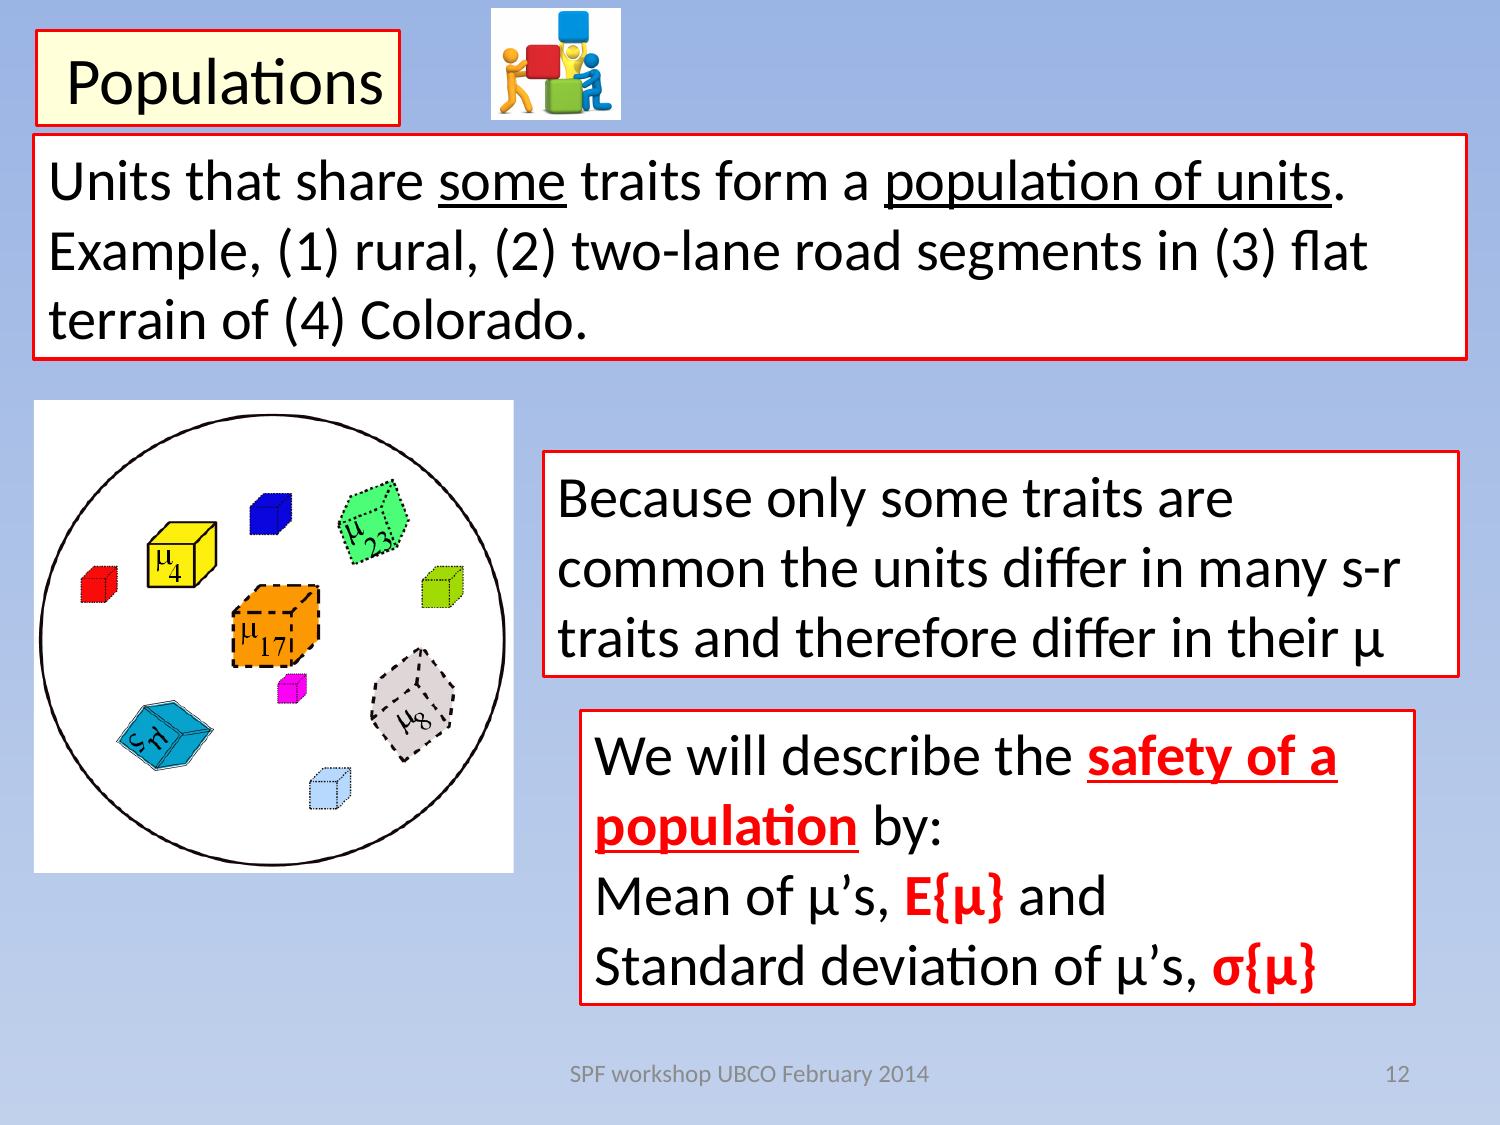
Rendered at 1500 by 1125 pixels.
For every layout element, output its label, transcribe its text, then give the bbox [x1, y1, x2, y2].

slide_number 12 [1074, 1042, 1425, 1103]
text_box We will describe the safety of a population by: Mean of μ’s, E{μ} and Standard deviation of μ’s, σ{μ} [580, 710, 1415, 1005]
picture [33, 399, 514, 873]
text_box Because only some traits are common the units differ in many s-r traits and therefore differ in their μ [543, 451, 1459, 677]
picture [491, 8, 621, 120]
text_box Populations [36, 30, 400, 126]
footer SPF workshop UBCO February 2014 [512, 1042, 988, 1103]
text_box Units that share some traits form a population of units. Example, (1) rural, (2) two-lane road segments in (3) flat terrain of (4) Colorado. [33, 134, 1467, 359]
